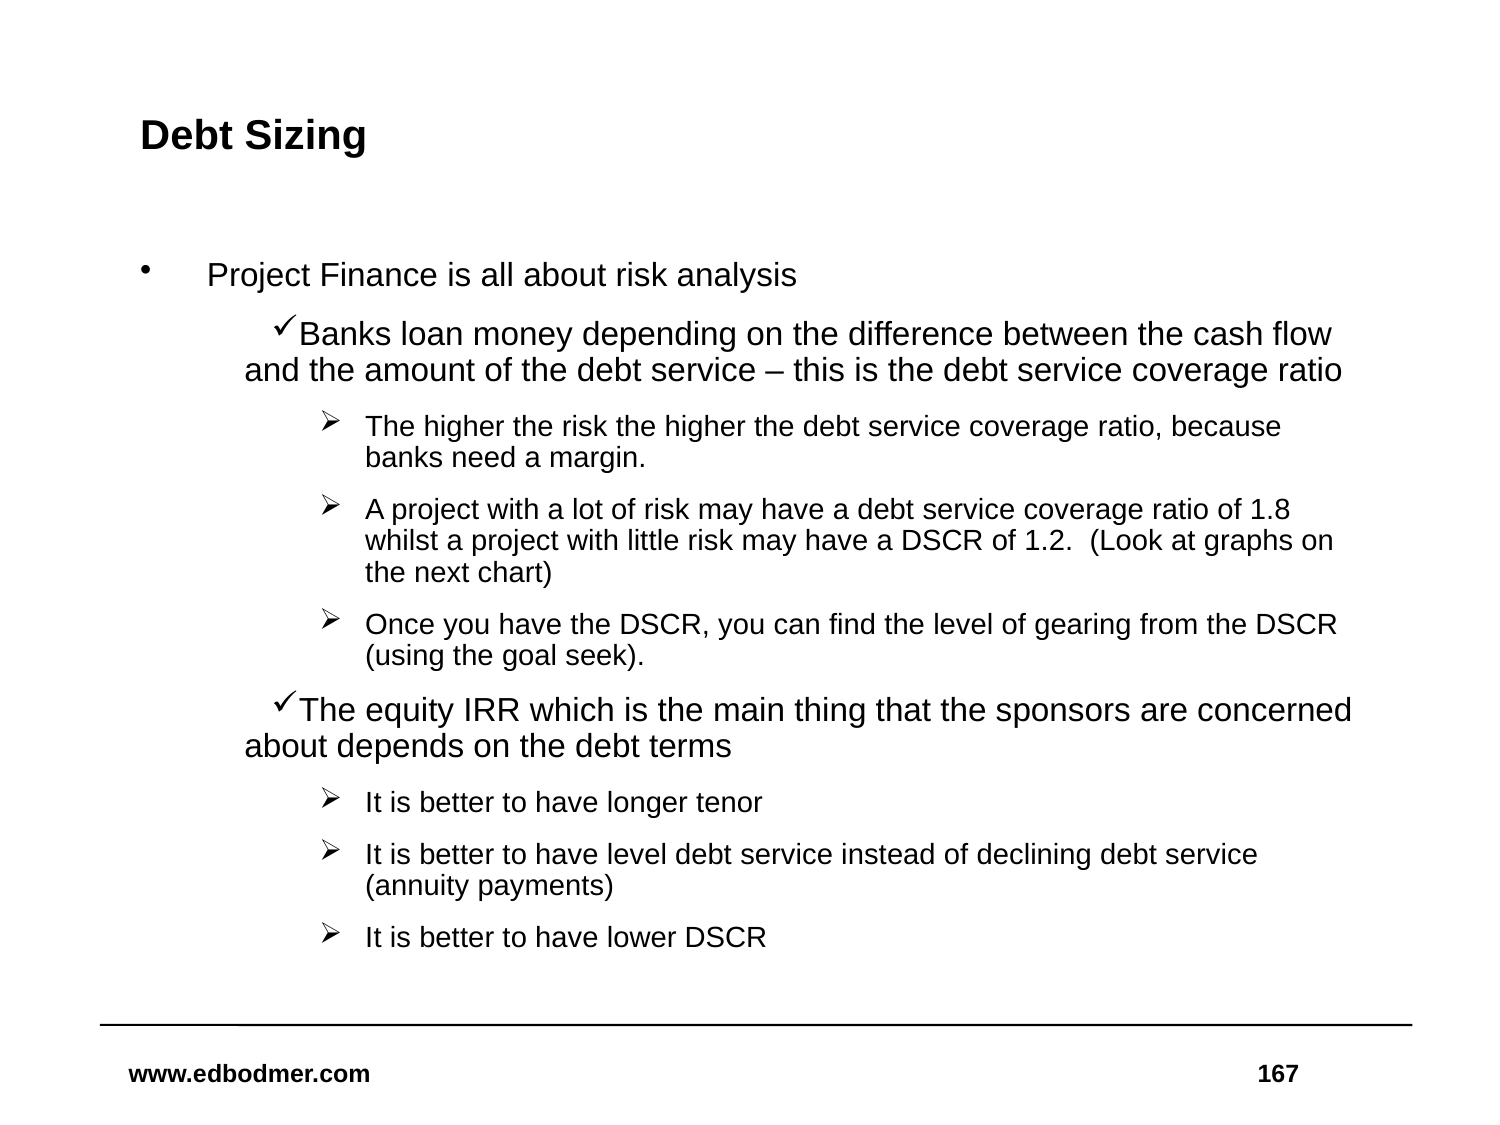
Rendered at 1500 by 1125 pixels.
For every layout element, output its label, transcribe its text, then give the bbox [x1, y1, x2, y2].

list Project Finance is all about risk analysis Banks loan money depending on the difference between the cash flow and the amount of the debt service – this is the debt service coverage ratio The higher the risk the higher the debt service coverage ratio, because banks need a margin. A project with a lot of risk may have a debt service coverage ratio of 1.8 whilst a project with little risk may have a DSCR of 1.2. (Look at graphs on the next chart) Once you have the DSCR, you can find the level of gearing from the DSCR (using the goal seek). The equity IRR which is the main thing that the sponsors are concerned about depends on the debt terms It is better to have longer tenor It is better to have level debt service instead of declining debt service (annuity payments) It is better to have lower DSCR [125, 249, 1375, 1000]
title Debt Sizing [125, 99, 1288, 225]
